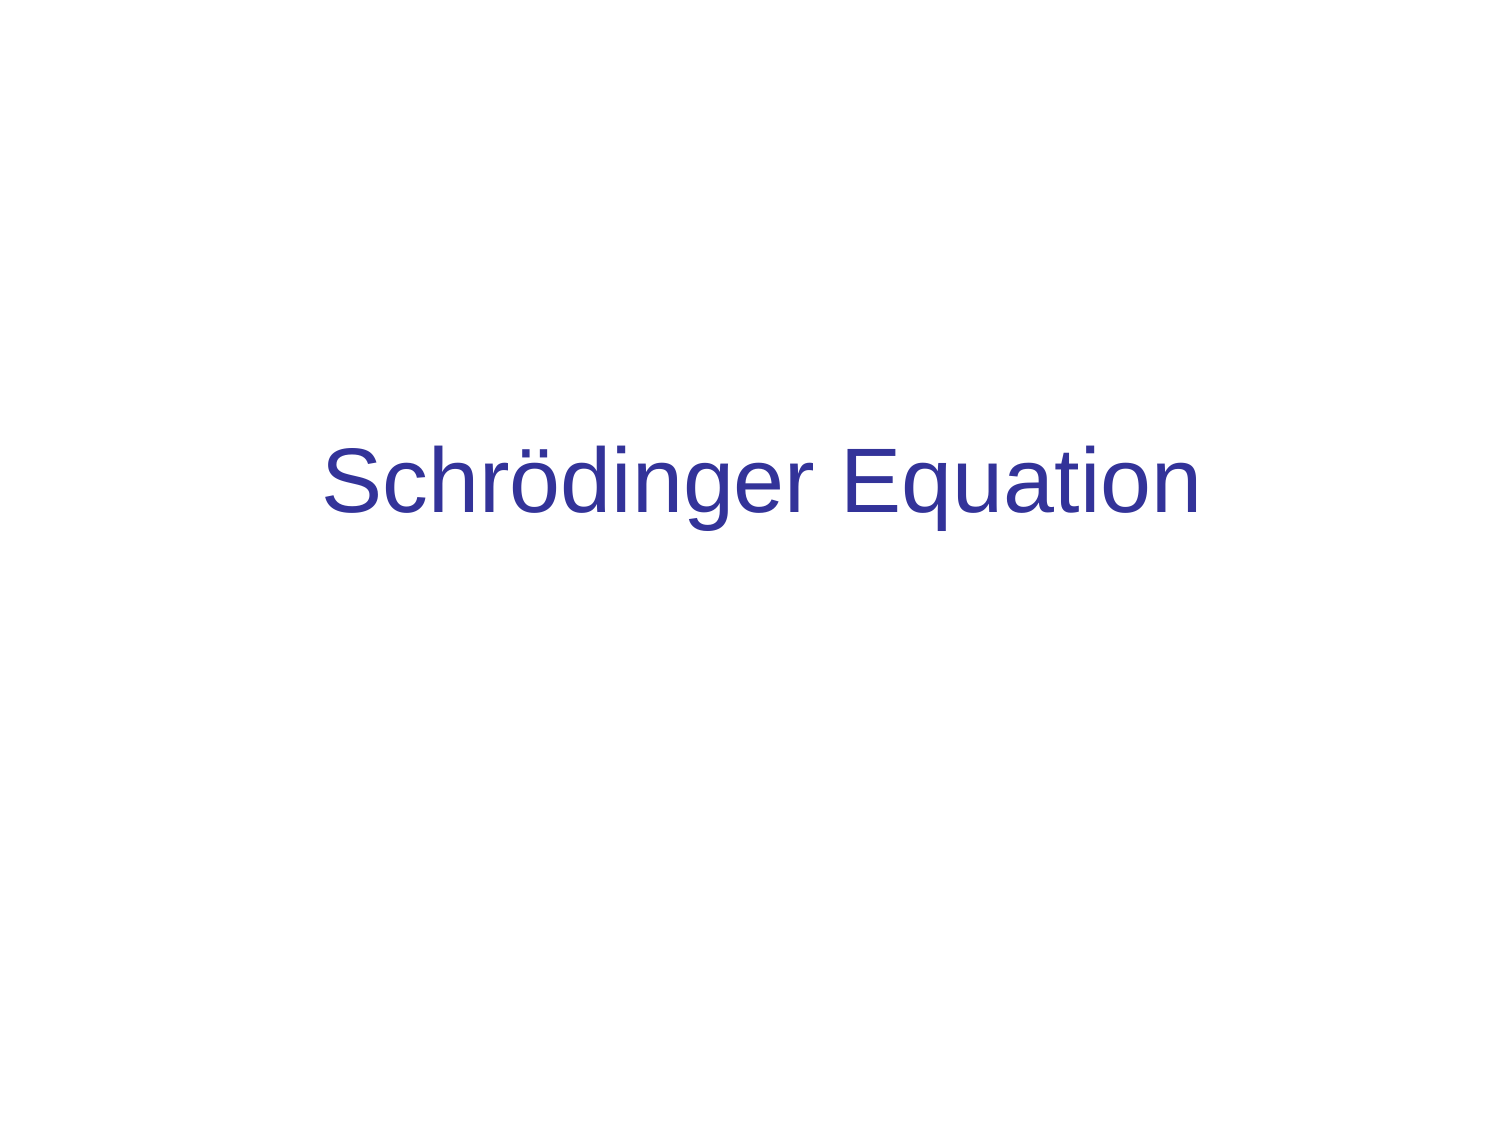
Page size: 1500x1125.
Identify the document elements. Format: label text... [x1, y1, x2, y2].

title Schrödinger Equation [125, 382, 1400, 570]
